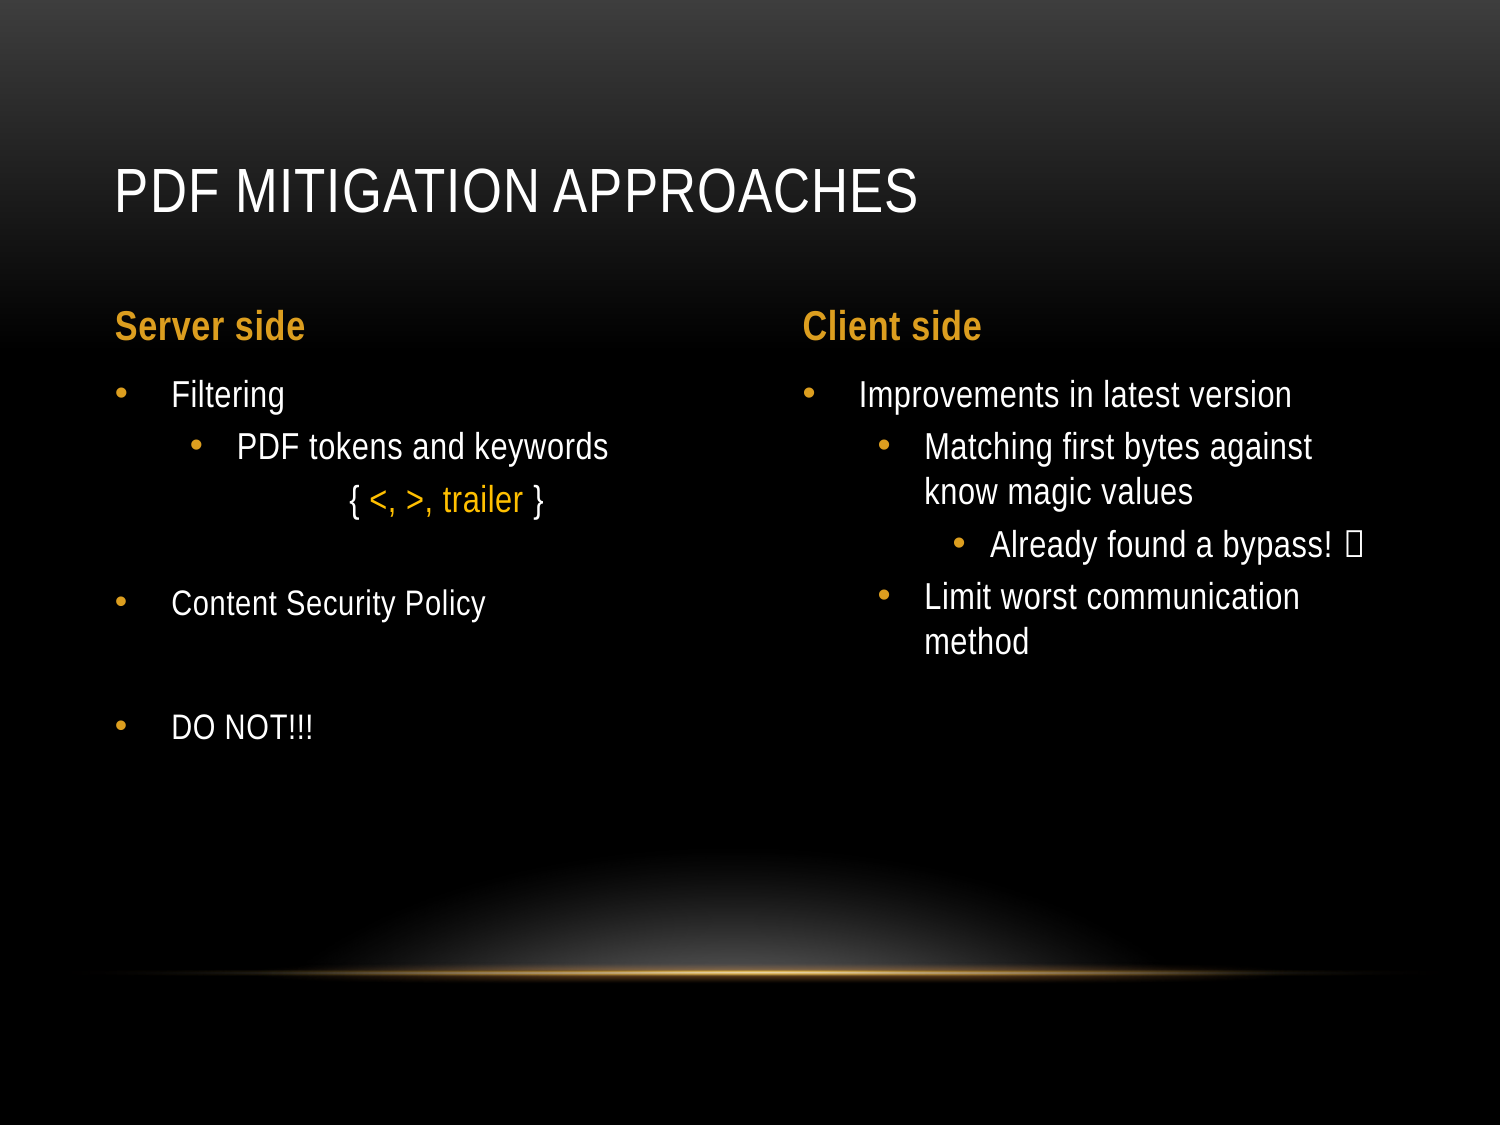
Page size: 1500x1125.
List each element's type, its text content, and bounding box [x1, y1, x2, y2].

list Client side [787, 262, 1400, 357]
picture [0, 0, 1500, 1125]
title PDF mitigation approaches [99, 45, 1400, 233]
list Filtering PDF tokens and keywords { <, >, trailer } Content Security Policy DO NOT!!! [99, 362, 713, 938]
list Server side [99, 262, 713, 357]
list Improvements in latest version Matching first bytes against know magic values Already found a bypass!  Limit worst communication method [787, 362, 1400, 938]
